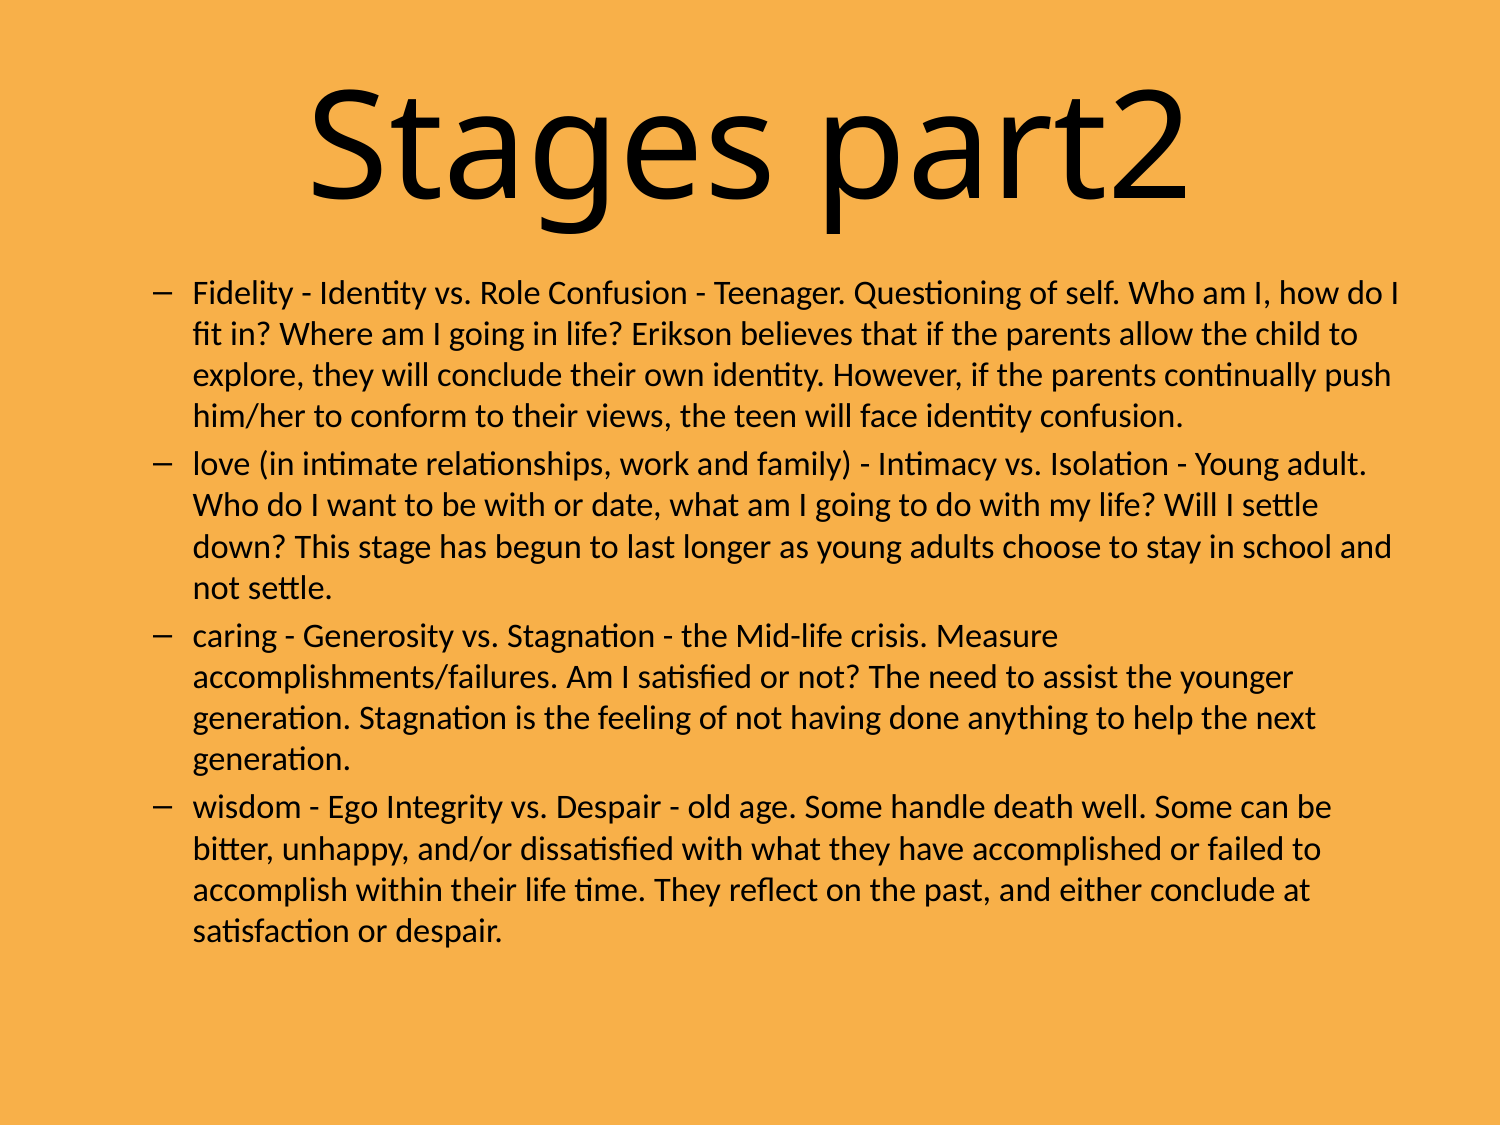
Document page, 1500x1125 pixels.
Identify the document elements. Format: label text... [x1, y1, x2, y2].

title Stages part2 [75, 45, 1425, 233]
list Fidelity - Identity vs. Role Confusion - Teenager. Questioning of self. Who am I, how do I fit in? Where am I going in life? Erikson believes that if the parents allow the child to explore, they will conclude their own identity. However, if the parents continually push him/her to conform to their views, the teen will face identity confusion. love (in intimate relationships, work and family) - Intimacy vs. Isolation - Young adult. Who do I want to be with or date, what am I going to do with my life? Will I settle down? This stage has begun to last longer as young adults choose to stay in school and not settle. caring - Generosity vs. Stagnation - the Mid-life crisis. Measure accomplishments/failures. Am I satisfied or not? The need to assist the younger generation. Stagnation is the feeling of not having done anything to help the next generation. wisdom - Ego Integrity vs. Despair - old age. Some handle death well. Some can be bitter, unhappy, and/or dissatisfied with what they have accomplished or failed to accomplish within their life time. They reflect on the past, and either conclude at satisfaction or despair. [75, 262, 1425, 1005]
